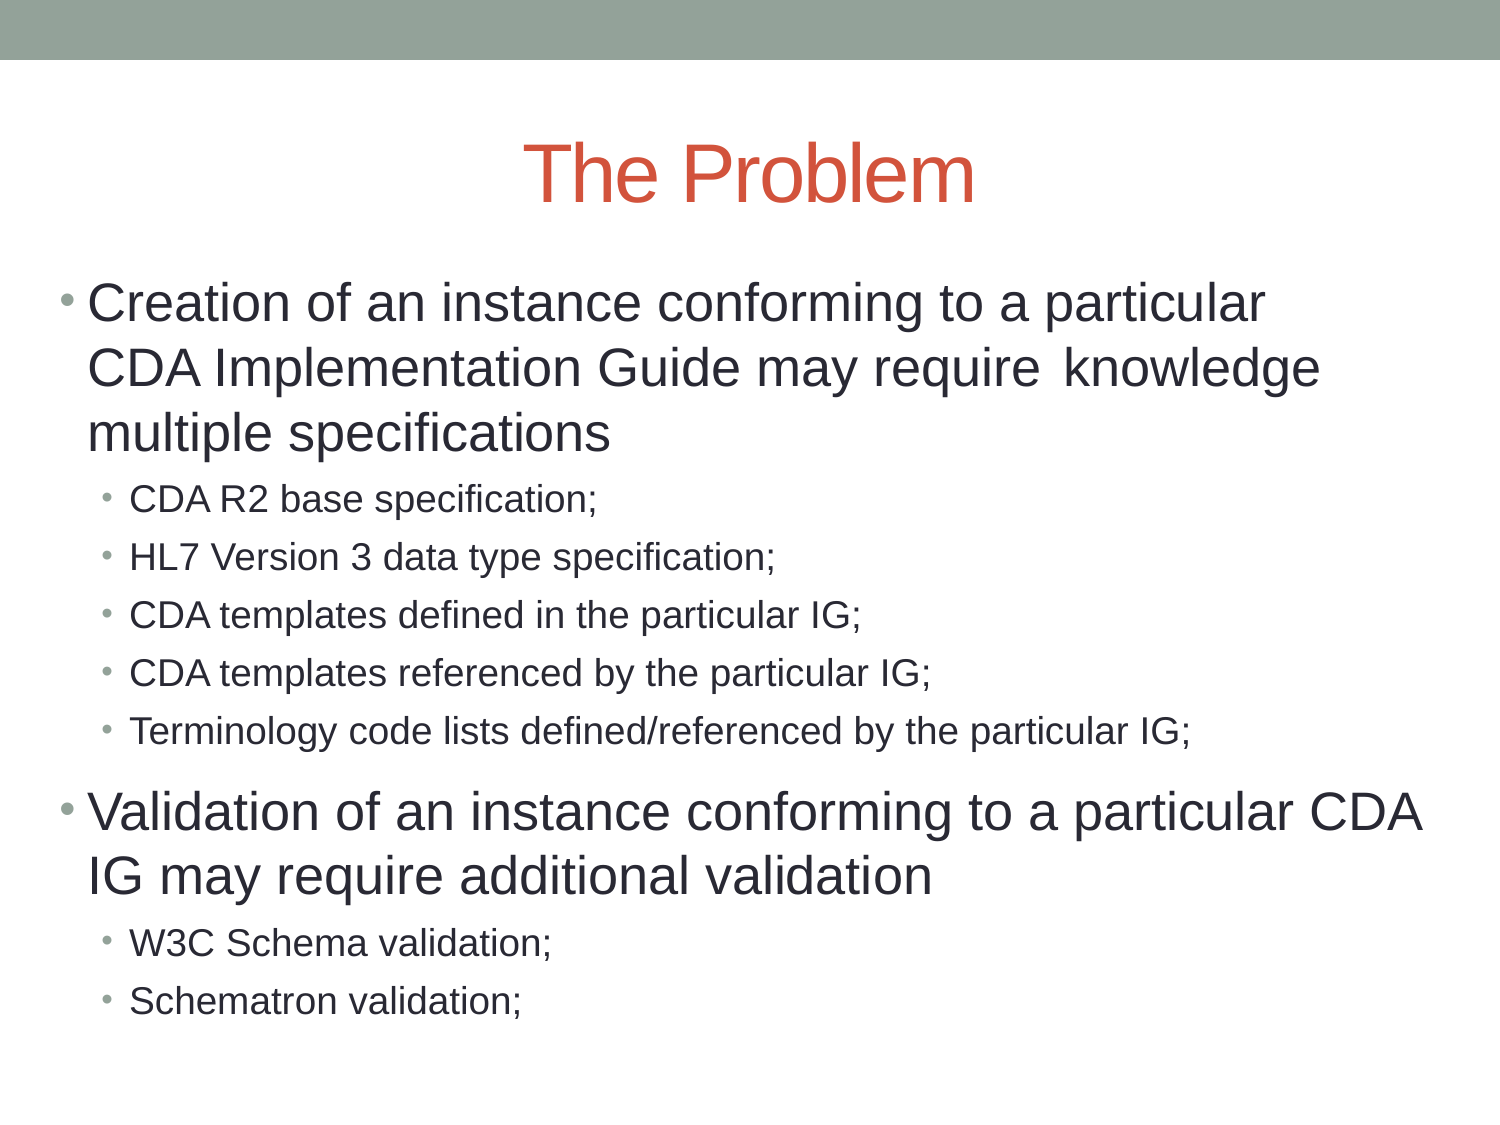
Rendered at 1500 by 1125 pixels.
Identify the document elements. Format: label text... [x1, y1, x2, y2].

title The Problem [75, 87, 1425, 250]
list Creation of an instance conforming to a particular CDA Implementation Guide may require knowledge multiple specifications CDA R2 base specification; HL7 Version 3 data type specification; CDA templates defined in the particular IG; CDA templates referenced by the particular IG; Terminology code lists defined/referenced by the particular IG; Validation of an instance conforming to a particular CDA IG may require additional validation W3C Schema validation; Schematron validation; [44, 259, 1457, 1033]
